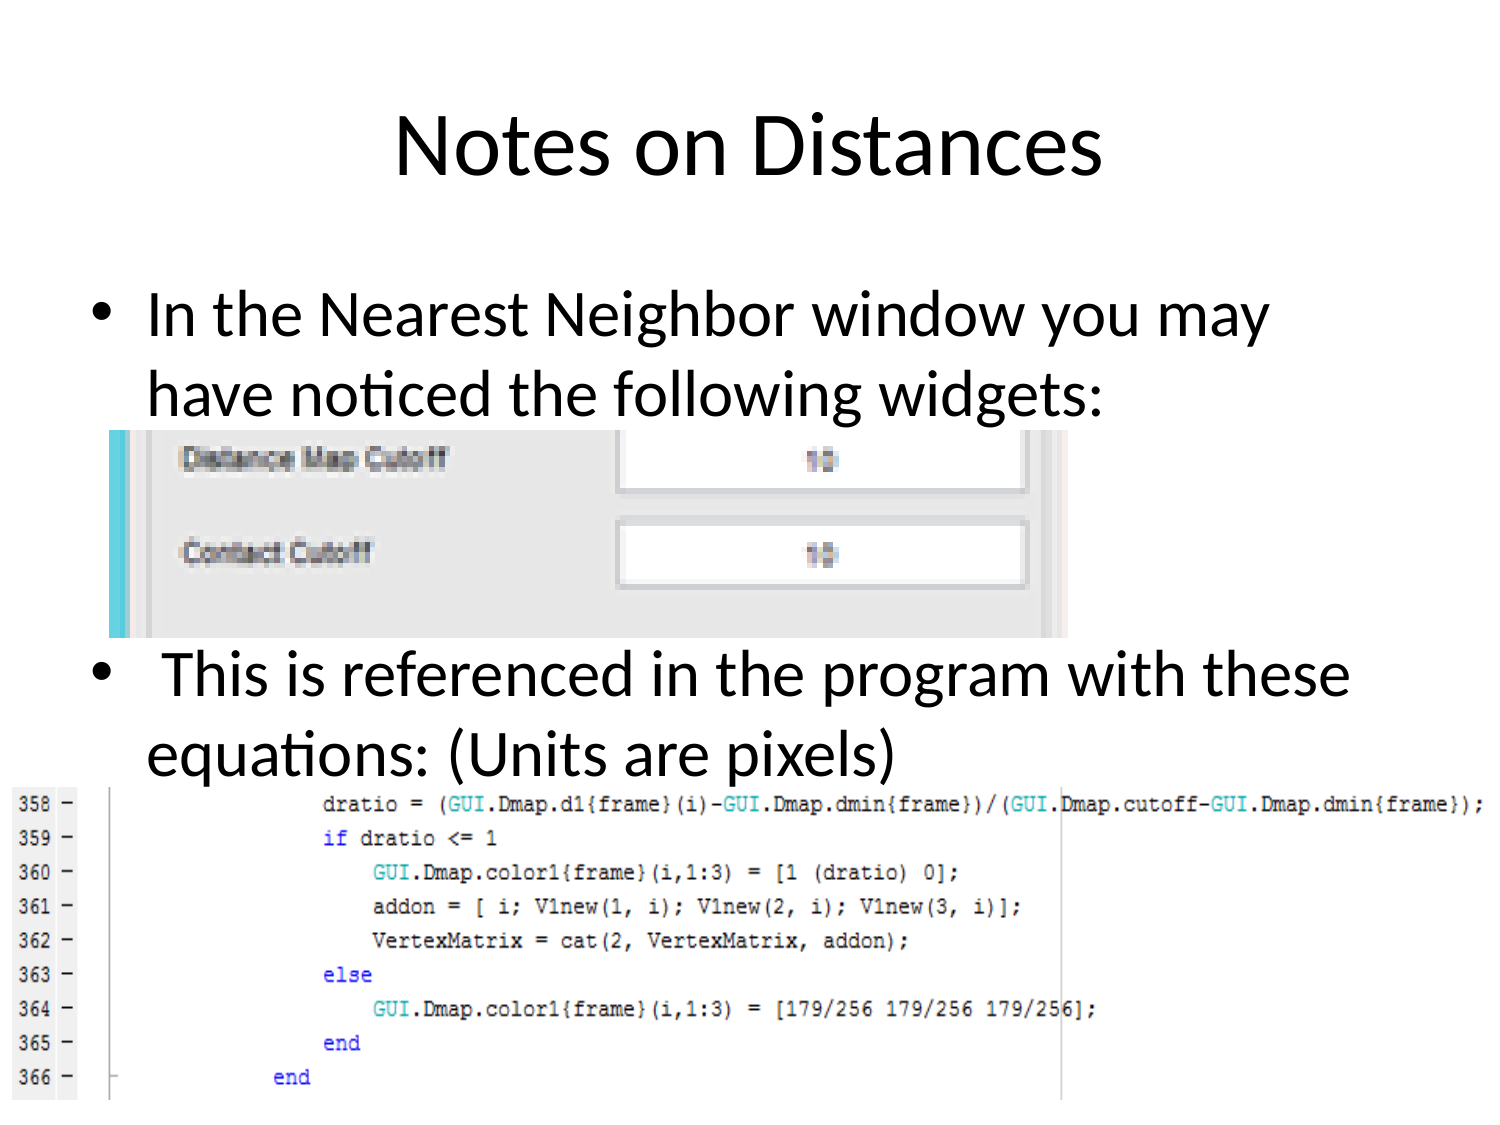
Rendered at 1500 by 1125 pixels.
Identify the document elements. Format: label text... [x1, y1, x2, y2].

picture [12, 787, 1500, 1101]
title Notes on Distances [75, 45, 1425, 233]
list In the Nearest Neighbor window you may have noticed the following widgets: This is referenced in the program with these equations: (Units are pixels) [75, 262, 1425, 785]
picture [99, 429, 1068, 638]
